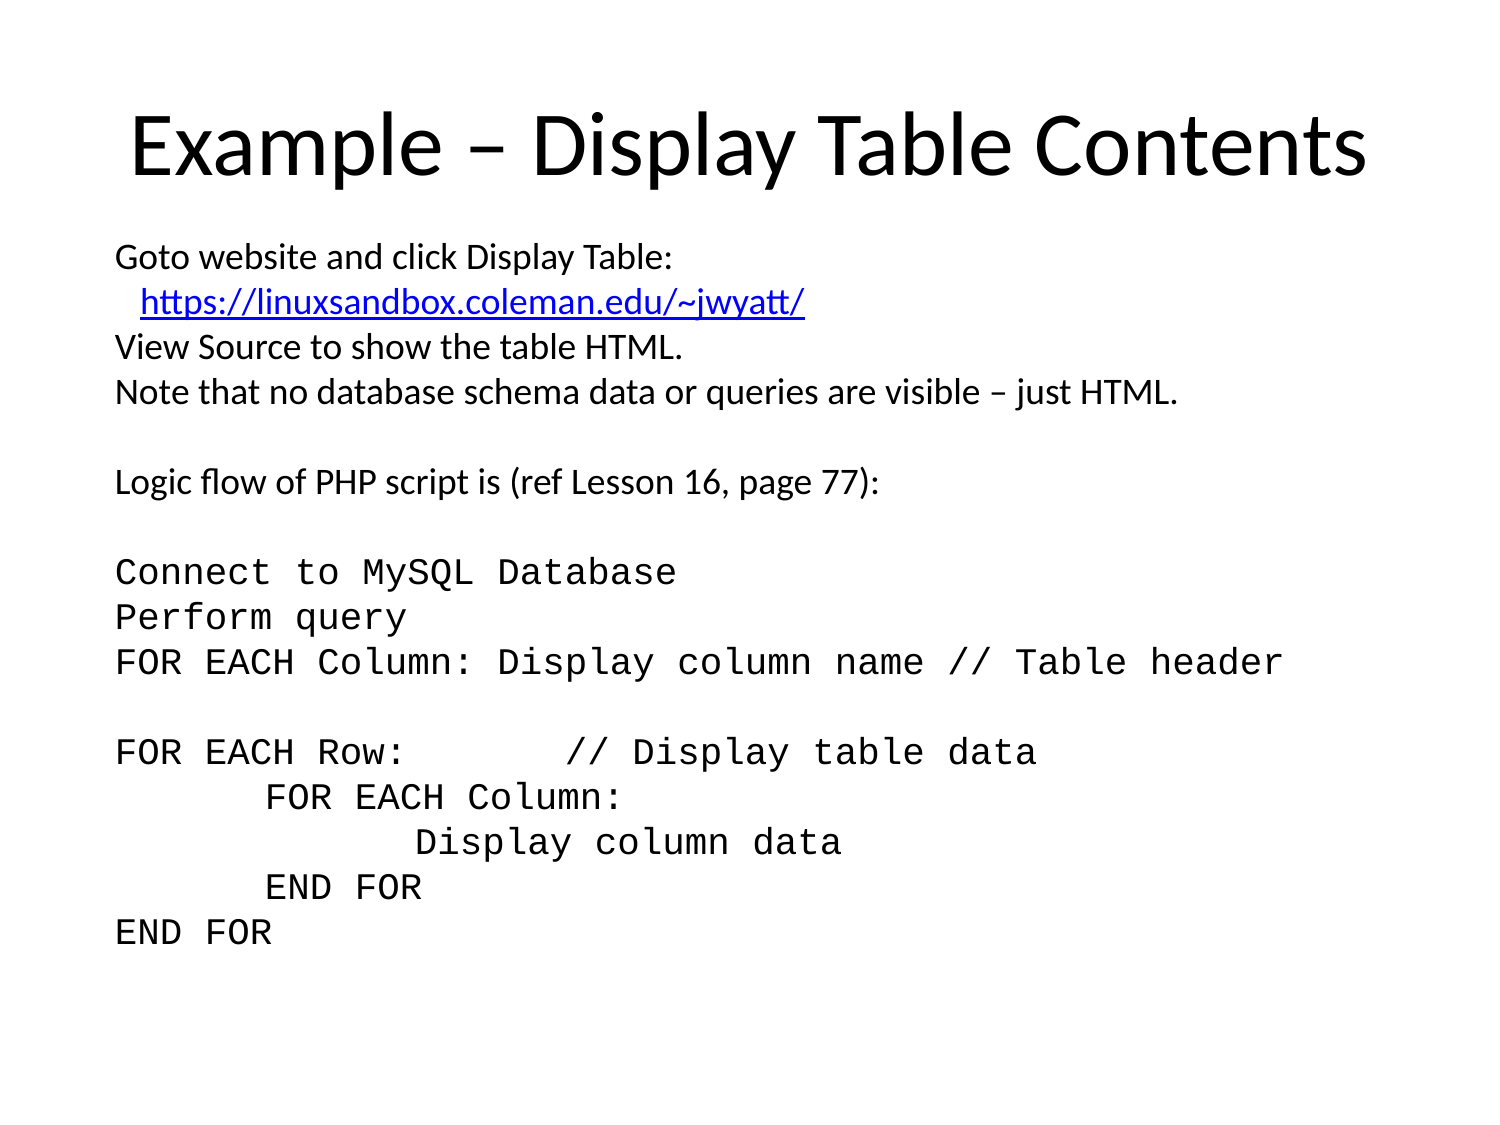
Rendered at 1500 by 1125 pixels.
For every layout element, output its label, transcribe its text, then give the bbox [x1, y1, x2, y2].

text_box Goto website and click Display Table: https://linuxsandbox.coleman.edu/~jwyatt/ View Source to show the table HTML. Note that no database schema data or queries are visible – just HTML. Logic flow of PHP script is (ref Lesson 16, page 77): Connect to MySQL Database Perform query FOR EACH Column: Display column name // Table header FOR EACH Row: // Display table data FOR EACH Column: Display column data END FOR END FOR [99, 224, 1400, 960]
title Example – Display Table Contents [75, 45, 1425, 233]
